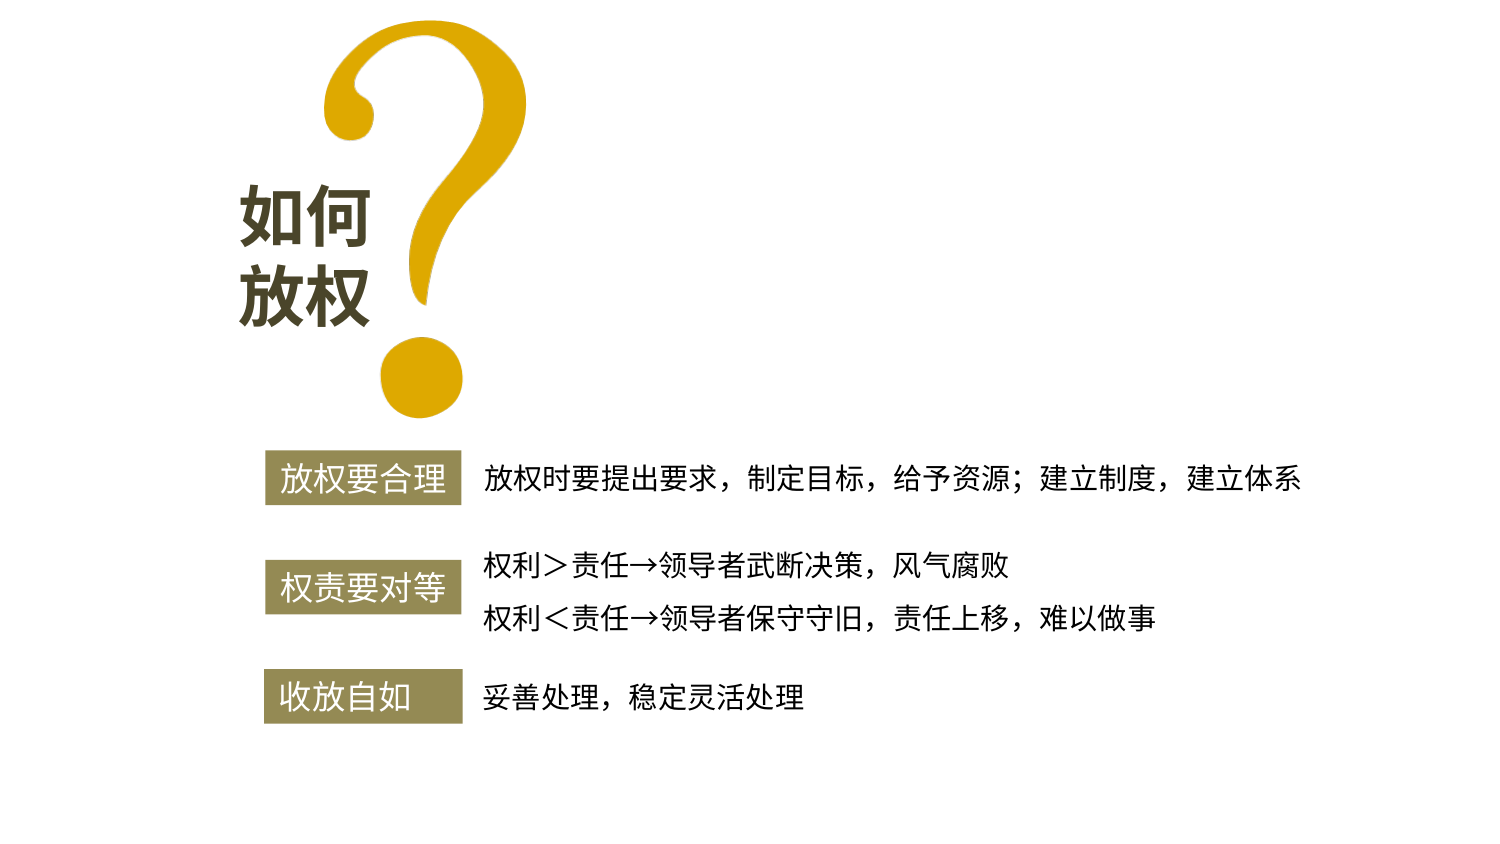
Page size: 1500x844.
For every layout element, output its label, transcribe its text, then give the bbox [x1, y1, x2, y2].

text_box 收放自如 [264, 669, 463, 724]
text_box 如何 放权 [32, 167, 319, 342]
text_box 妥善处理，稳定灵活处理 [467, 671, 820, 722]
text_box 放权时要提出要求，制定目标，给予资源；建立制度，建立体系 [469, 452, 1319, 503]
text_box 权利＜责任→领导者保守守旧，责任上移，难以做事 [468, 592, 1172, 643]
picture [324, 20, 527, 419]
text_box 权责要对等 [265, 559, 462, 615]
text_box 权利＞责任→领导者武断决策，风气腐败 [468, 539, 1025, 590]
text_box 放权要合理 [265, 450, 462, 506]
